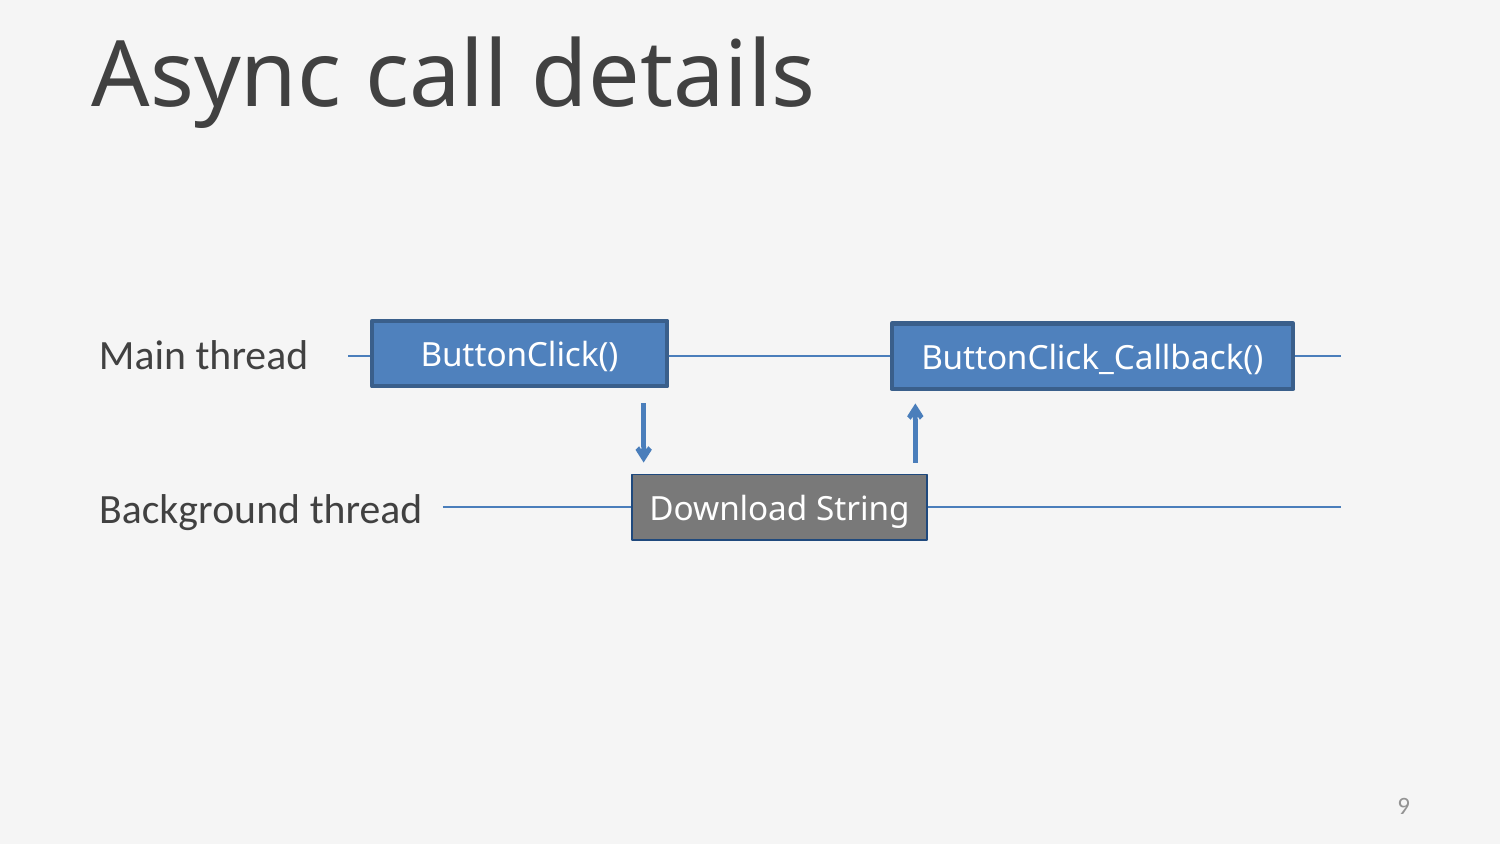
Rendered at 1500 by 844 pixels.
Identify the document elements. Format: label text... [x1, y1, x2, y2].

text_box Download String [631, 515, 928, 540]
slide_number 9 [1316, 782, 1425, 827]
text_box ButtonClick_Callback() [890, 365, 1295, 391]
text_box Download String [631, 474, 928, 506]
text_box Main thread [84, 320, 324, 386]
title Async call details [76, 0, 1424, 141]
text_box Background thread [84, 474, 438, 540]
text_box ButtonClick() [370, 319, 669, 355]
text_box ButtonClick() [370, 365, 669, 388]
text_box ButtonClick_Callback() [890, 321, 1295, 355]
